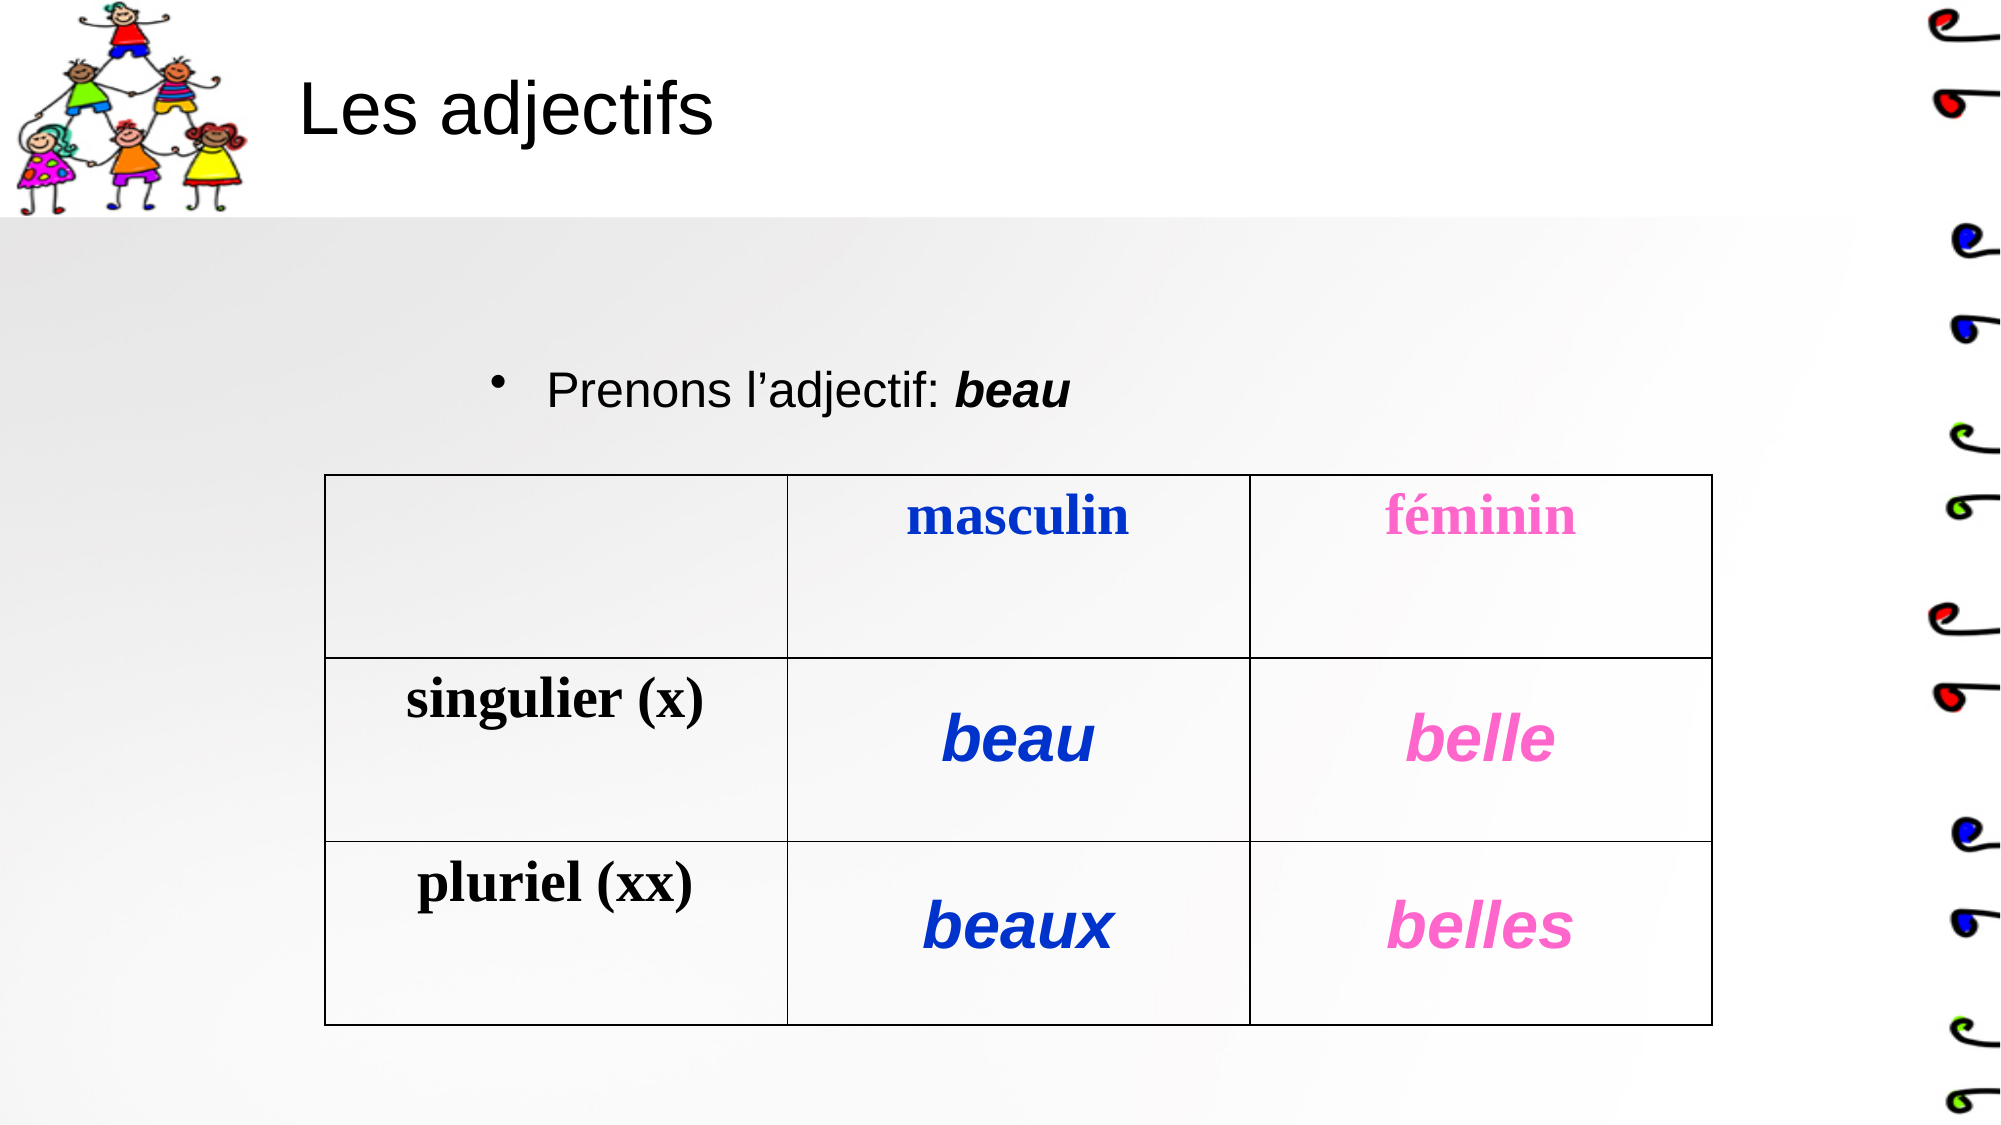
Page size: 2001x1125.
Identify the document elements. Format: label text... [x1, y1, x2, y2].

text_box beaux [799, 874, 1238, 970]
table_cell singulier (x) [326, 659, 787, 841]
table_cell [1251, 659, 1711, 841]
table_cell [788, 659, 1249, 841]
table_cell [1251, 842, 1711, 1024]
table_header féminin [1251, 476, 1711, 657]
title Les adjectifs [283, 16, 1951, 192]
text_box belle [1262, 687, 1700, 783]
list Prenons l’adjectif: beau [474, 349, 1751, 1061]
text_box beau [799, 687, 1238, 783]
picture [0, 0, 2001, 1125]
table_header masculin [788, 476, 1249, 657]
table_cell [788, 842, 1249, 1024]
table_cell pluriel (xx) [326, 842, 787, 1024]
text_box belles [1262, 874, 1700, 970]
table_header [326, 476, 787, 657]
